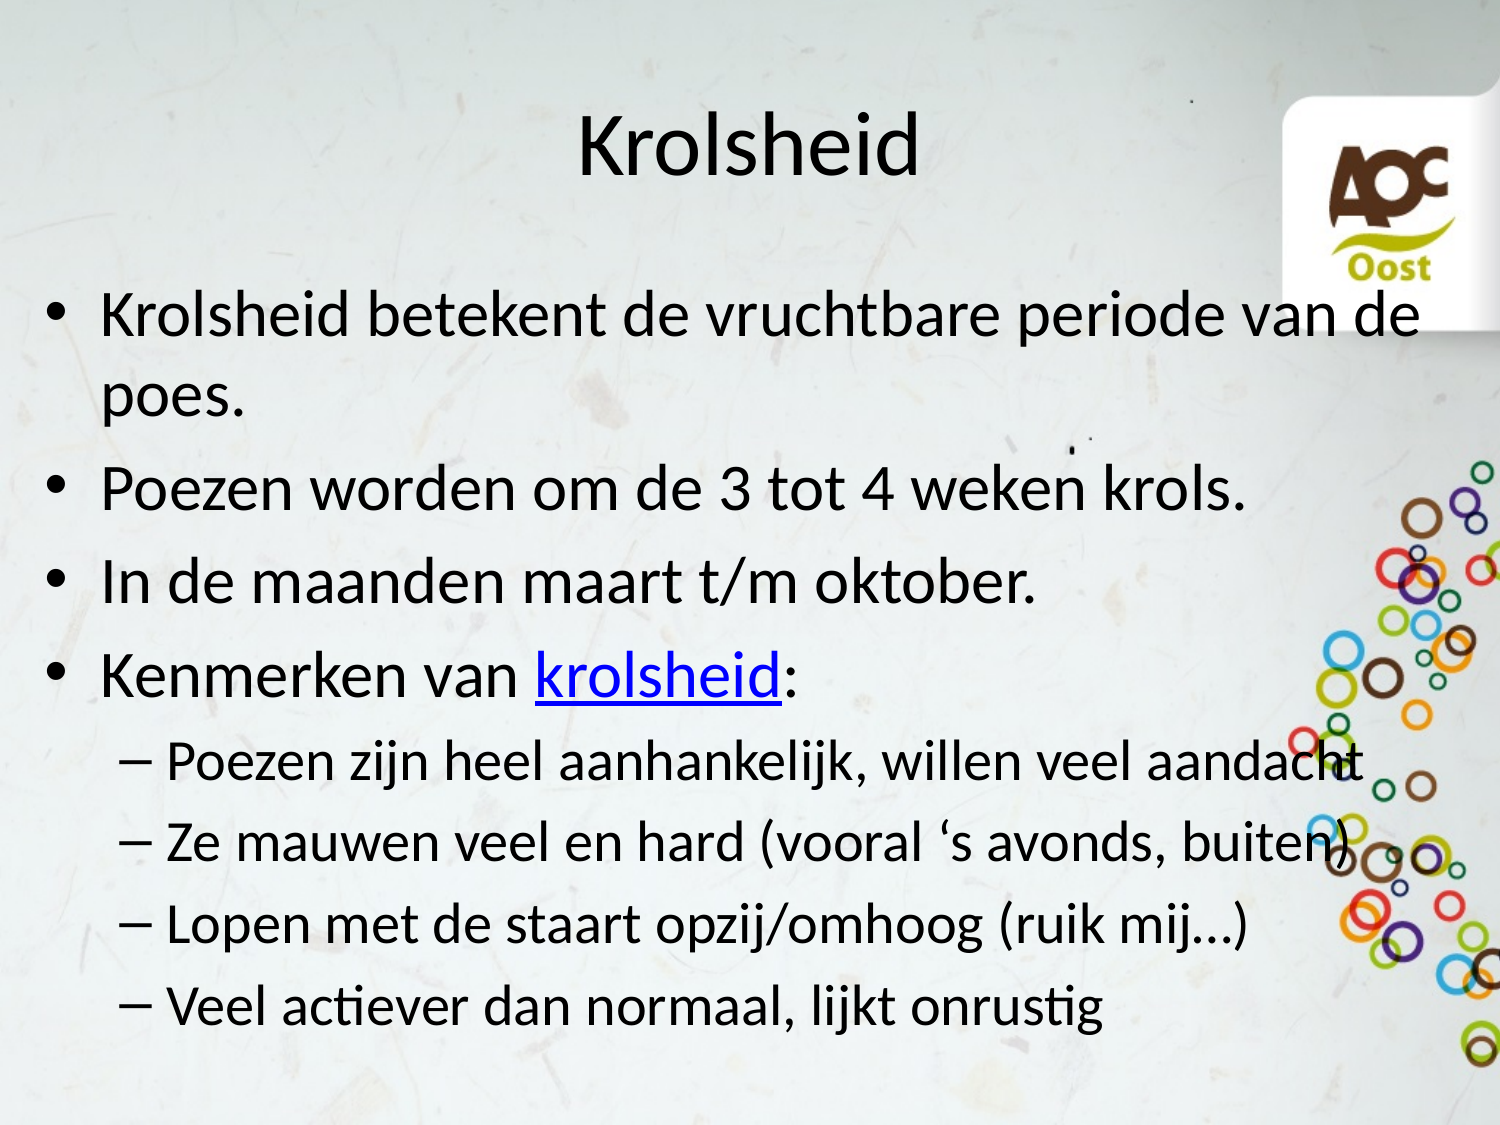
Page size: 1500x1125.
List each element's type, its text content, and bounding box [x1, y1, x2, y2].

picture [0, 0, 1500, 1125]
title Krolsheid [75, 45, 1425, 233]
list Krolsheid betekent de vruchtbare periode van de poes. Poezen worden om de 3 tot 4 weken krols. In de maanden maart t/m oktober. Kenmerken van krolsheid: Poezen zijn heel aanhankelijk, willen veel aandacht Ze mauwen veel en hard (vooral ‘s avonds, buiten) Lopen met de staart opzij/omhoog (ruik mij…) Veel actiever dan normaal, lijkt onrustig [29, 262, 1483, 1106]
